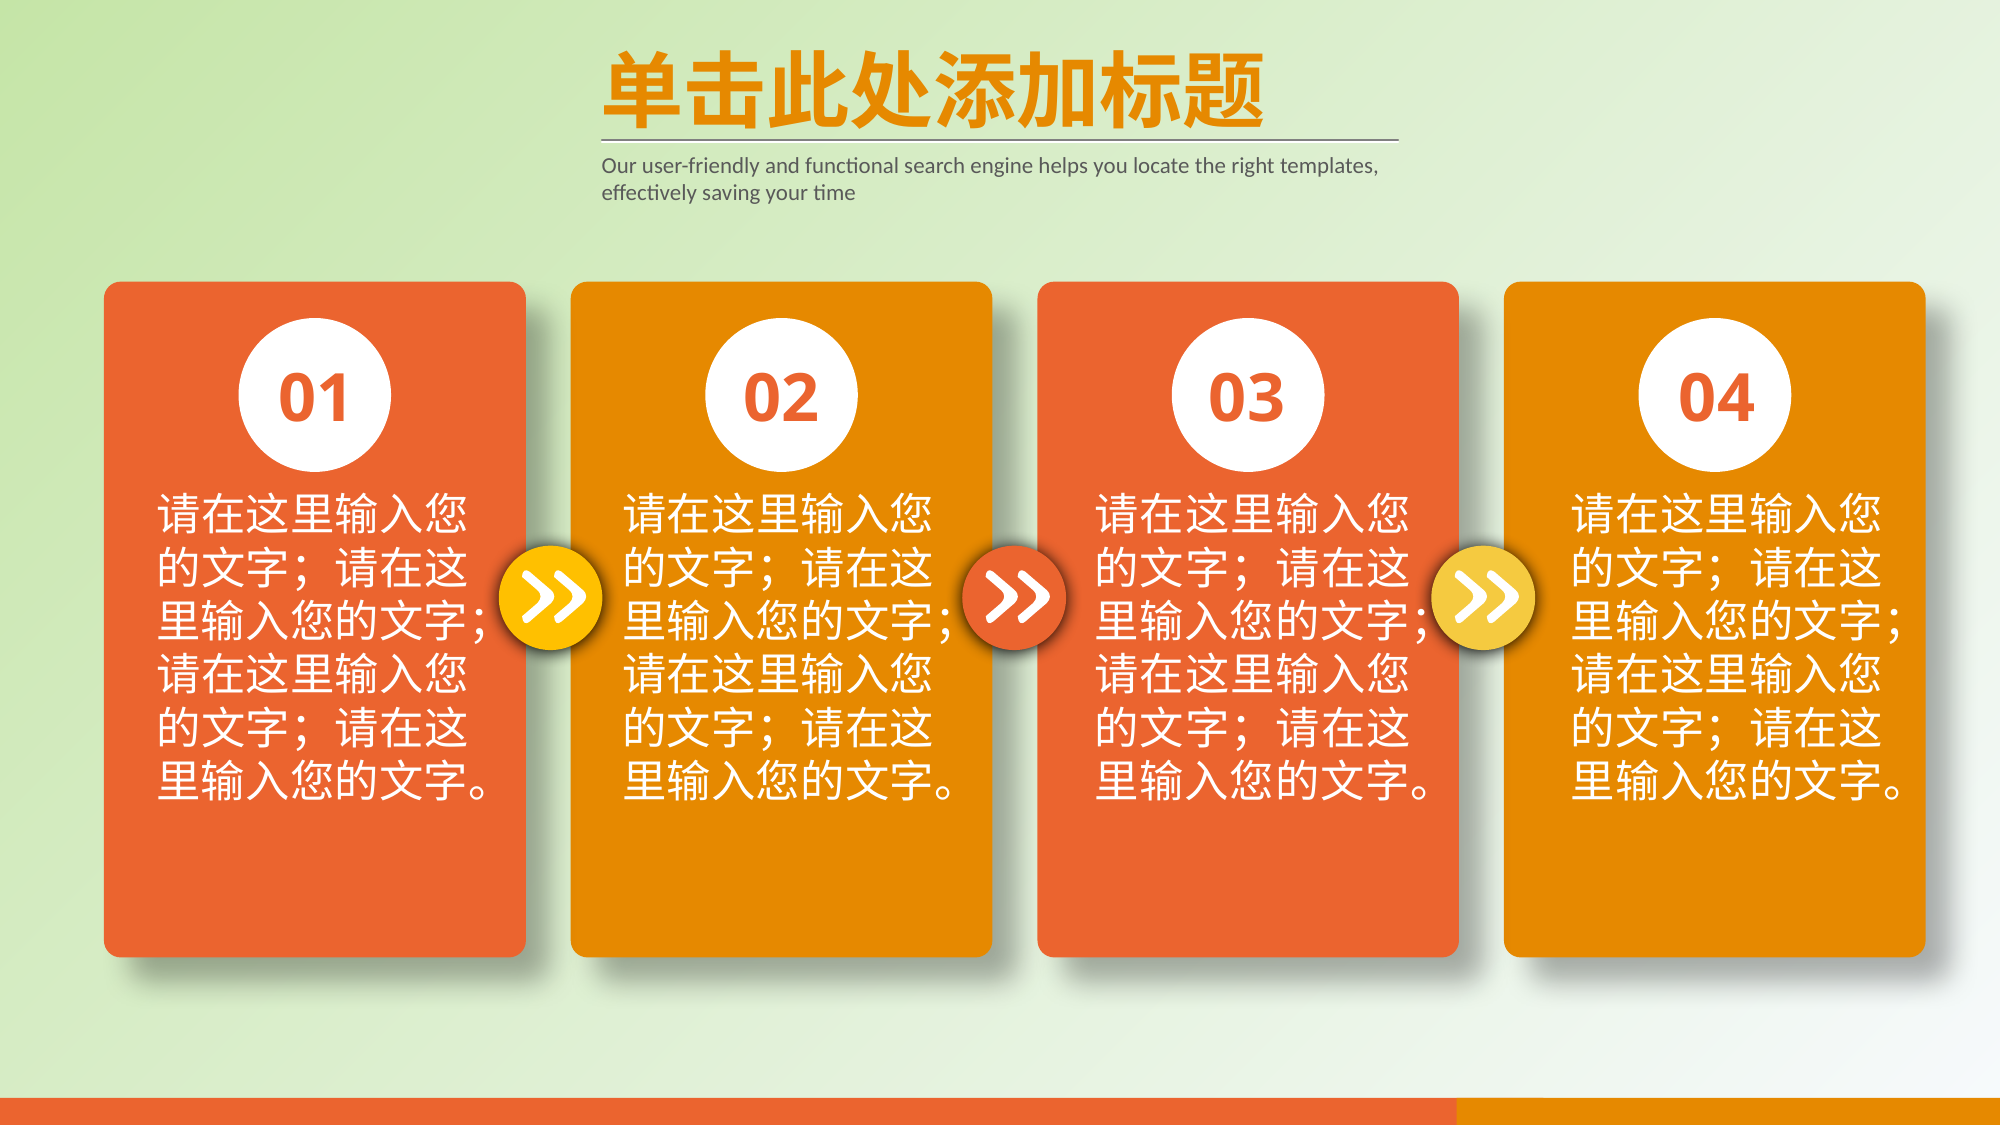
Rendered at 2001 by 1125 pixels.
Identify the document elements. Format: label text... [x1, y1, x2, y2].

text_box [570, 616, 993, 958]
text_box [1503, 281, 1926, 958]
text_box [570, 281, 993, 583]
text_box 请在这里输入您的文字；请在这里输入您的文字；请在这里输入您的文字；请在这里输入您的文字。 [1555, 478, 1899, 814]
text_box [1037, 611, 1459, 958]
text_box [1456, 1097, 2000, 1125]
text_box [238, 317, 392, 472]
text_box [705, 317, 858, 472]
text_box [0, 1097, 1456, 1125]
text_box 请在这里输入您的文字；请在这里输入您的文字；请在这里输入您的文字；请在这里输入您的文字。 [141, 478, 485, 814]
text_box [1037, 281, 1459, 588]
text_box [962, 545, 1067, 651]
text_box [585, 30, 1415, 214]
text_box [498, 545, 603, 651]
text_box [103, 281, 526, 958]
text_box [1638, 317, 1792, 472]
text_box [1171, 317, 1325, 472]
text_box 请在这里输入您的文字；请在这里输入您的文字；请在这里输入您的文字；请在这里输入您的文字。 [1079, 478, 1427, 814]
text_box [1431, 545, 1536, 651]
text_box 请在这里输入您的文字；请在这里输入您的文字；请在这里输入您的文字；请在这里输入您的文字。 [607, 478, 950, 814]
